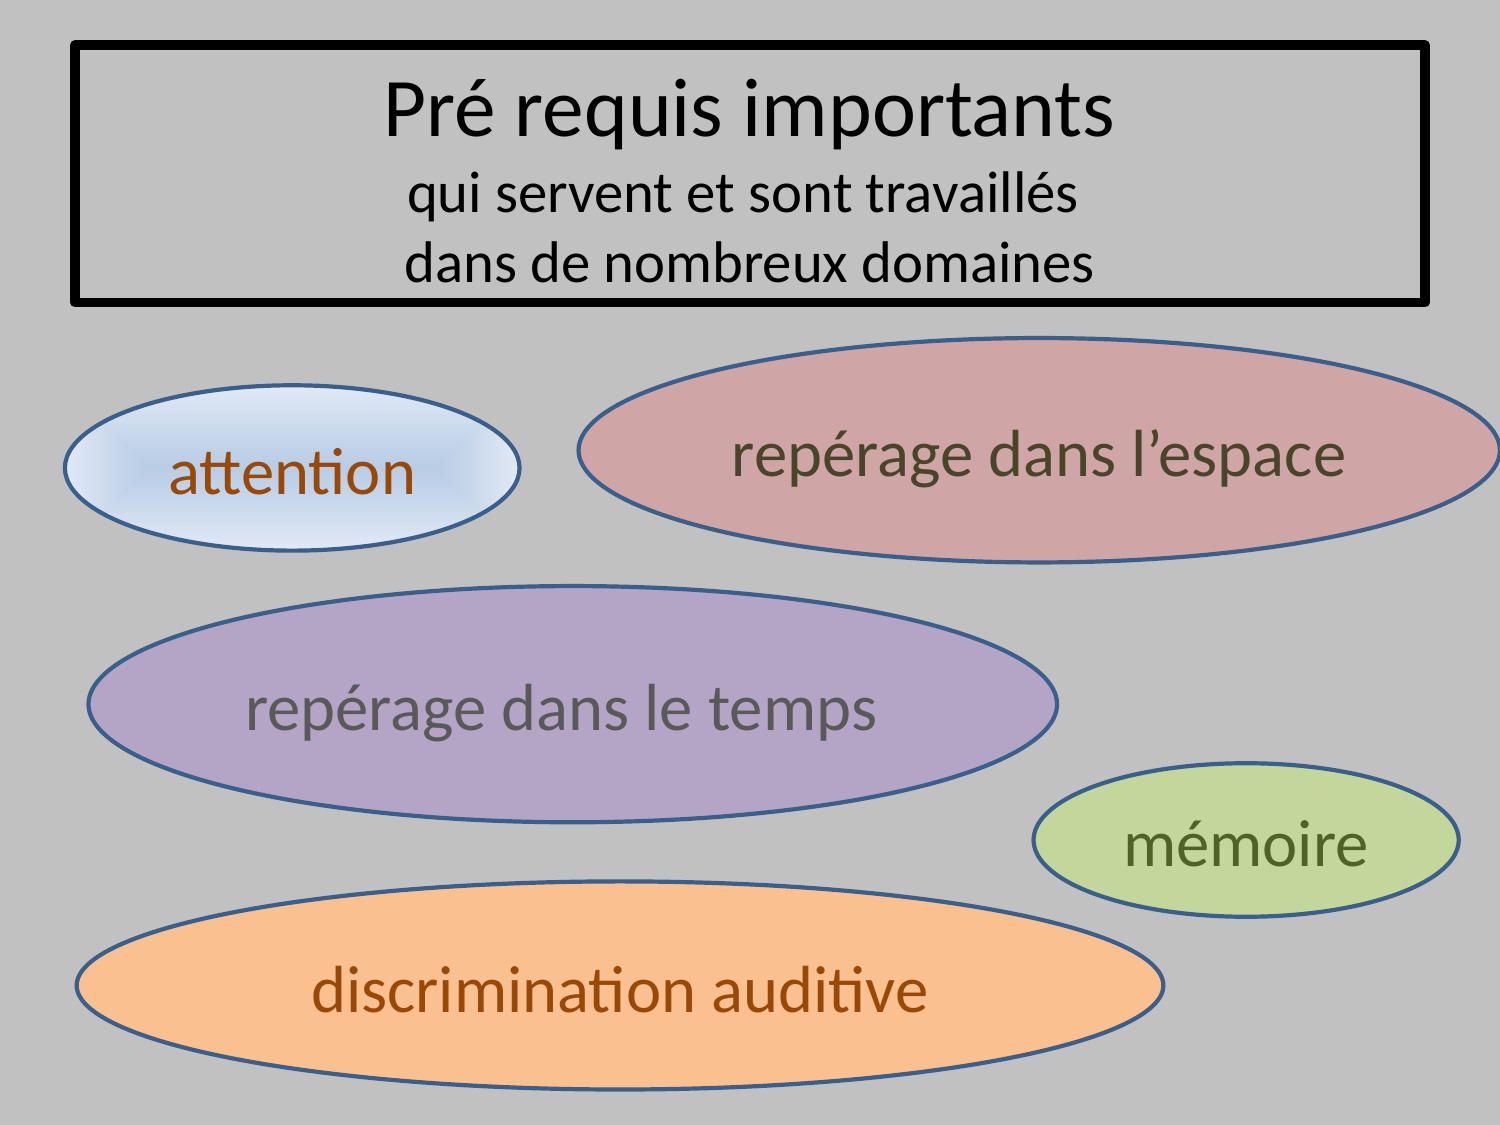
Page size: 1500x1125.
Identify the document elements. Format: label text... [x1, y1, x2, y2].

text_box repérage dans le temps [86, 583, 1060, 825]
text_box discrimination auditive [74, 879, 1166, 1092]
text_box attention [62, 383, 522, 553]
text_box repérage dans l’espace [576, 335, 1500, 565]
title Pré requis importants qui servent et sont travaillés dans de nombreux domaines [75, 45, 1425, 303]
text_box mémoire [1031, 761, 1461, 919]
